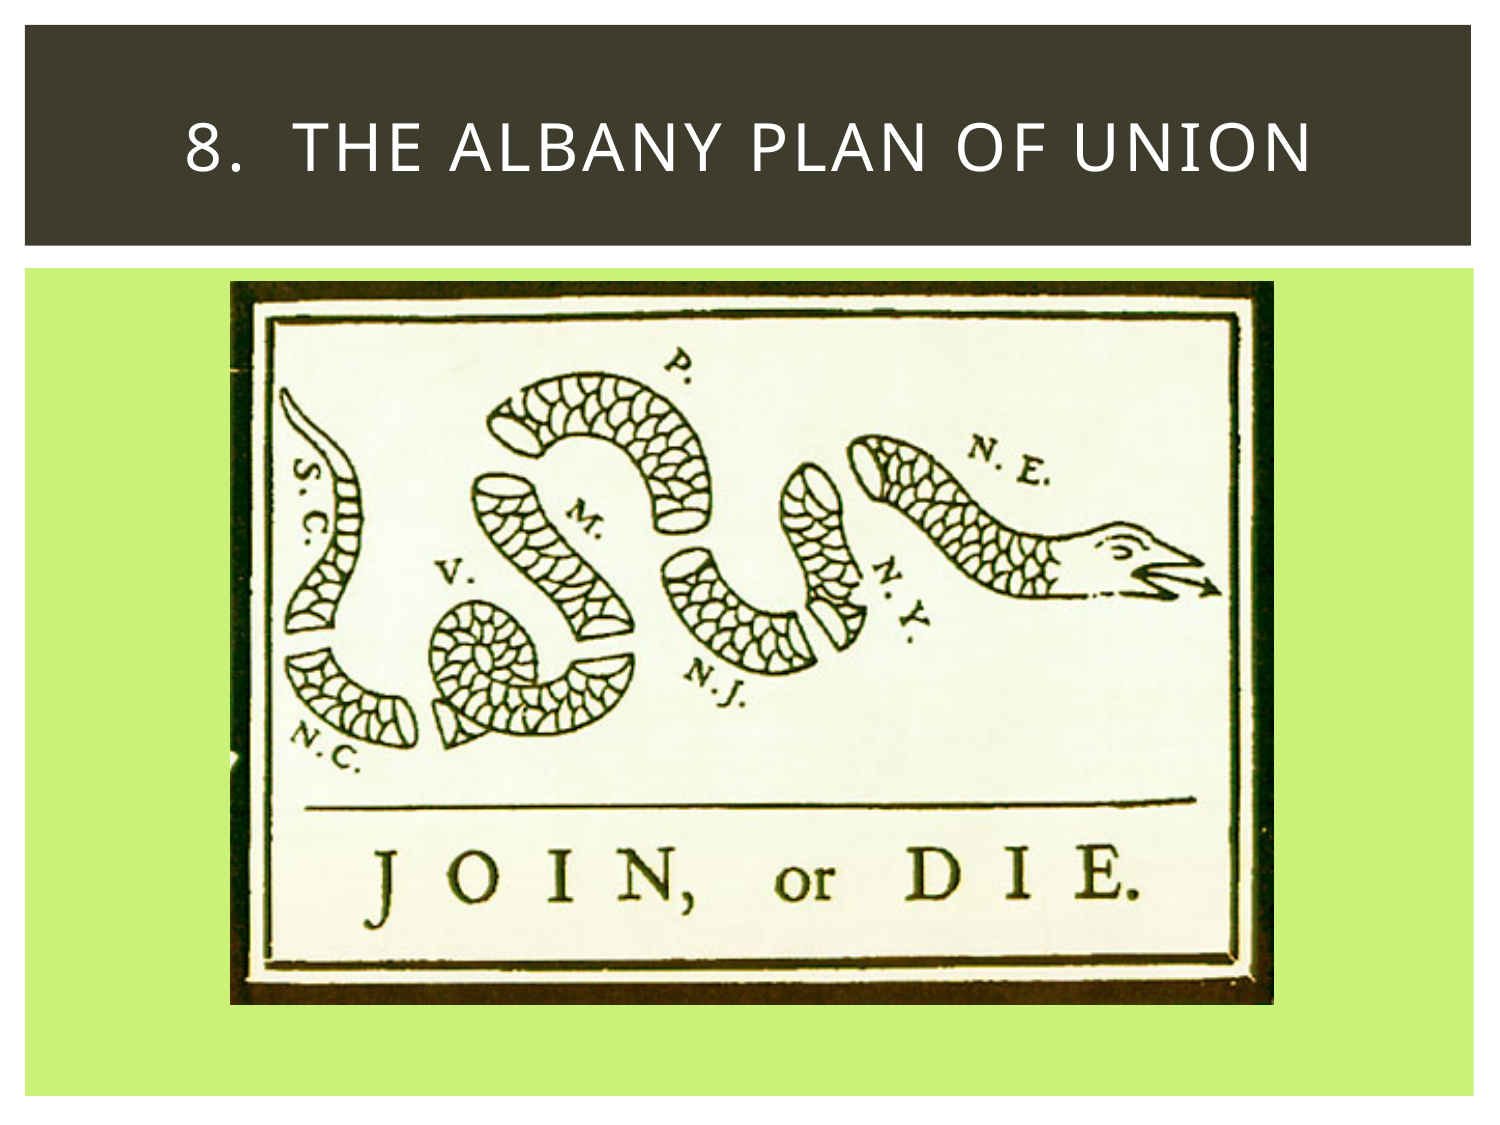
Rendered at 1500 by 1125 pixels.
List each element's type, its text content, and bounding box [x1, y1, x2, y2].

title 8. The Albany Plan of Union [62, 58, 1438, 232]
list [229, 281, 1275, 1006]
